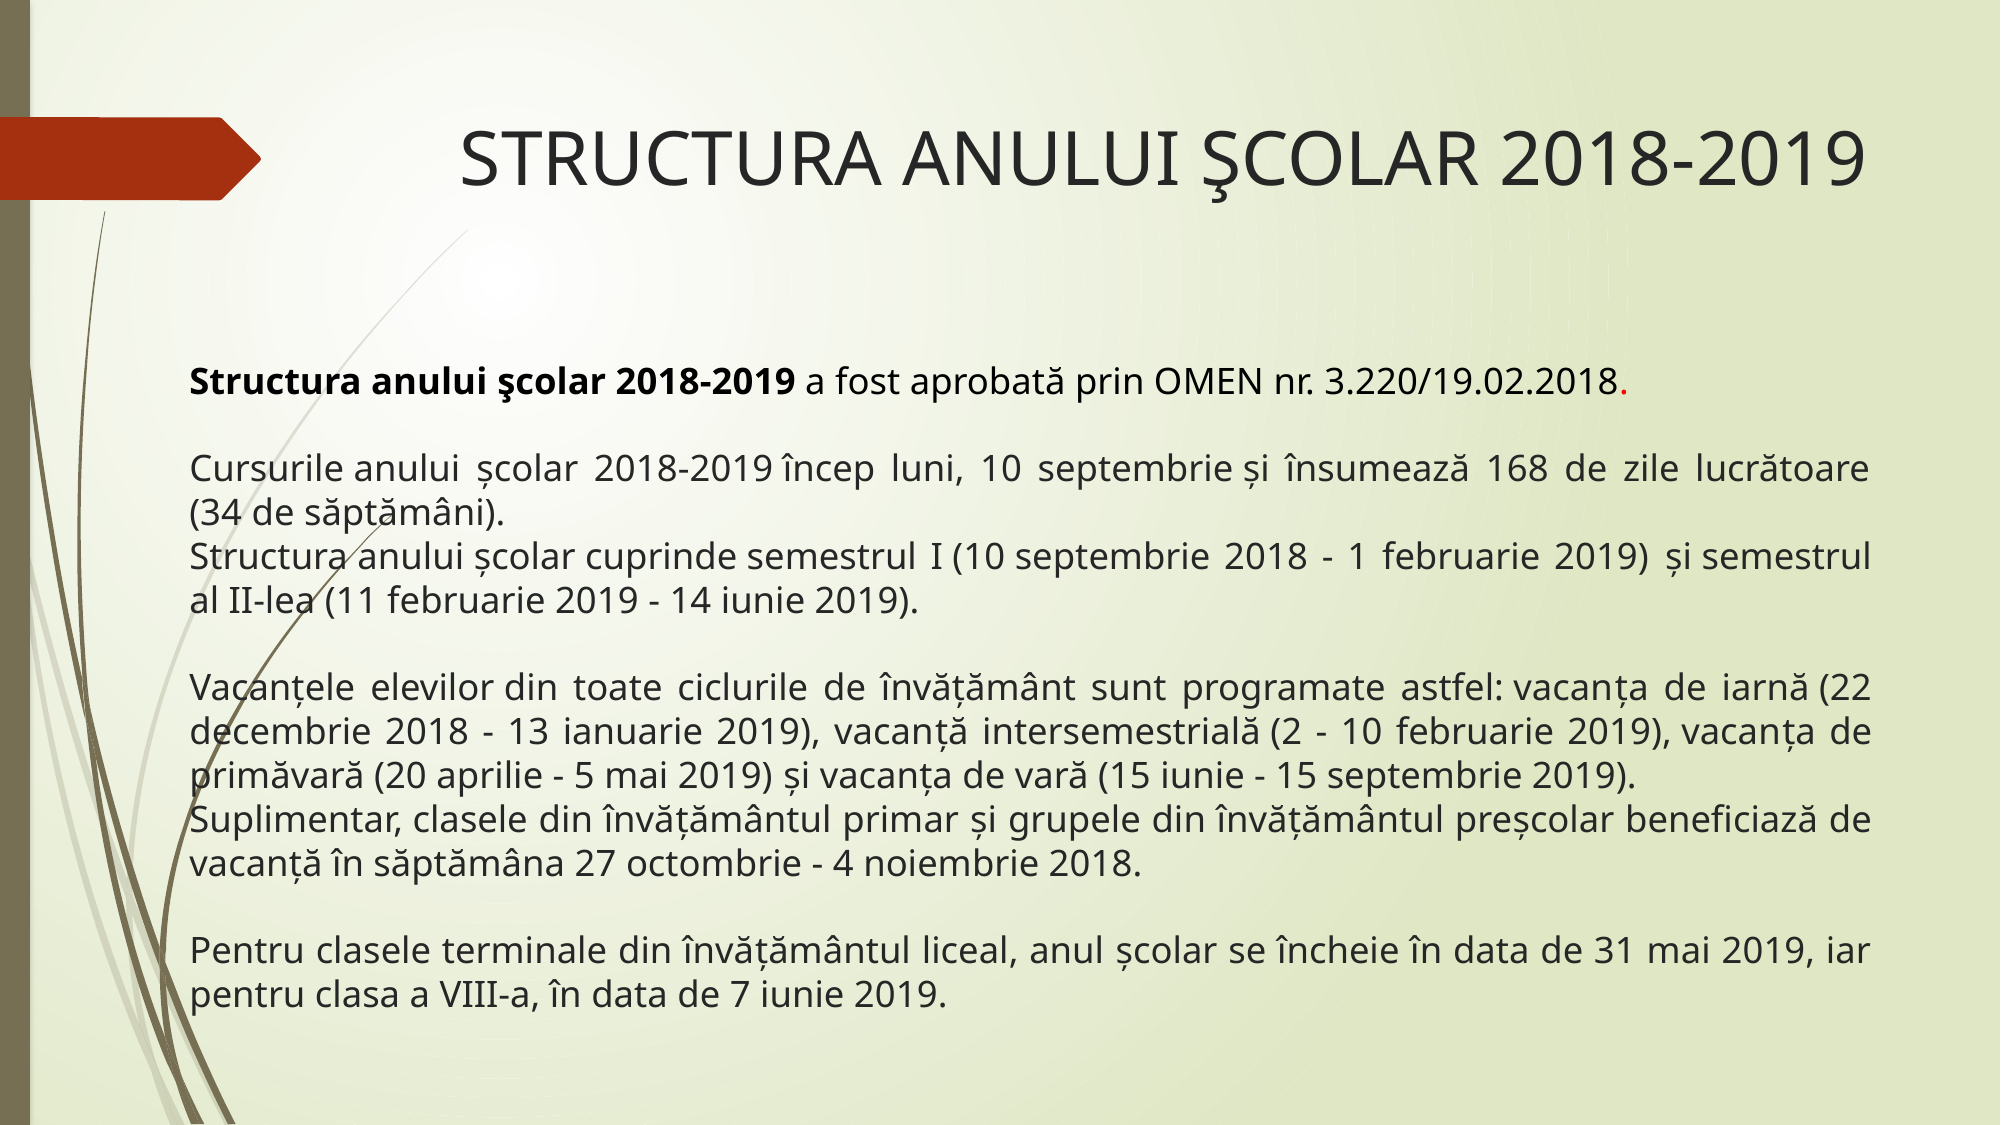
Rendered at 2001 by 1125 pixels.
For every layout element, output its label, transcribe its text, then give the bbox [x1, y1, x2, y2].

list Structura anului şcolar 2018-2019 a fost aprobată prin OMEN nr. 3.220/19.02.2018. Cursurile anului şcolar 2018-2019 încep luni, 10 septembrie și însumează 168 de zile lucrătoare (34 de săptămâni). Structura anului școlar cuprinde semestrul I (10 septembrie 2018 - 1 februarie 2019) şi semestrul al II-lea (11 februarie 2019 - 14 iunie 2019). Vacanţele elevilor din toate ciclurile de învățământ sunt programate astfel: vacanţa de iarnă (22 decembrie 2018 - 13 ianuarie 2019), vacanţă intersemestrială (2 - 10 februarie 2019), vacanţa de primăvară (20 aprilie - 5 mai 2019) şi vacanţa de vară (15 iunie - 15 septembrie 2019). Suplimentar, clasele din învăţământul primar şi grupele din învăţământul preşcolar beneficiază de vacanţă în săptămâna 27 octombrie - 4 noiembrie 2018. Pentru clasele terminale din învăţământul liceal, anul şcolar se încheie în data de 31 mai 2019, iar pentru clasa a VIII-a, în data de 7 iunie 2019. [174, 350, 1888, 1030]
title STRUCTURA ANULUI ŞCOLAR 2018-2019 [425, 102, 1888, 313]
